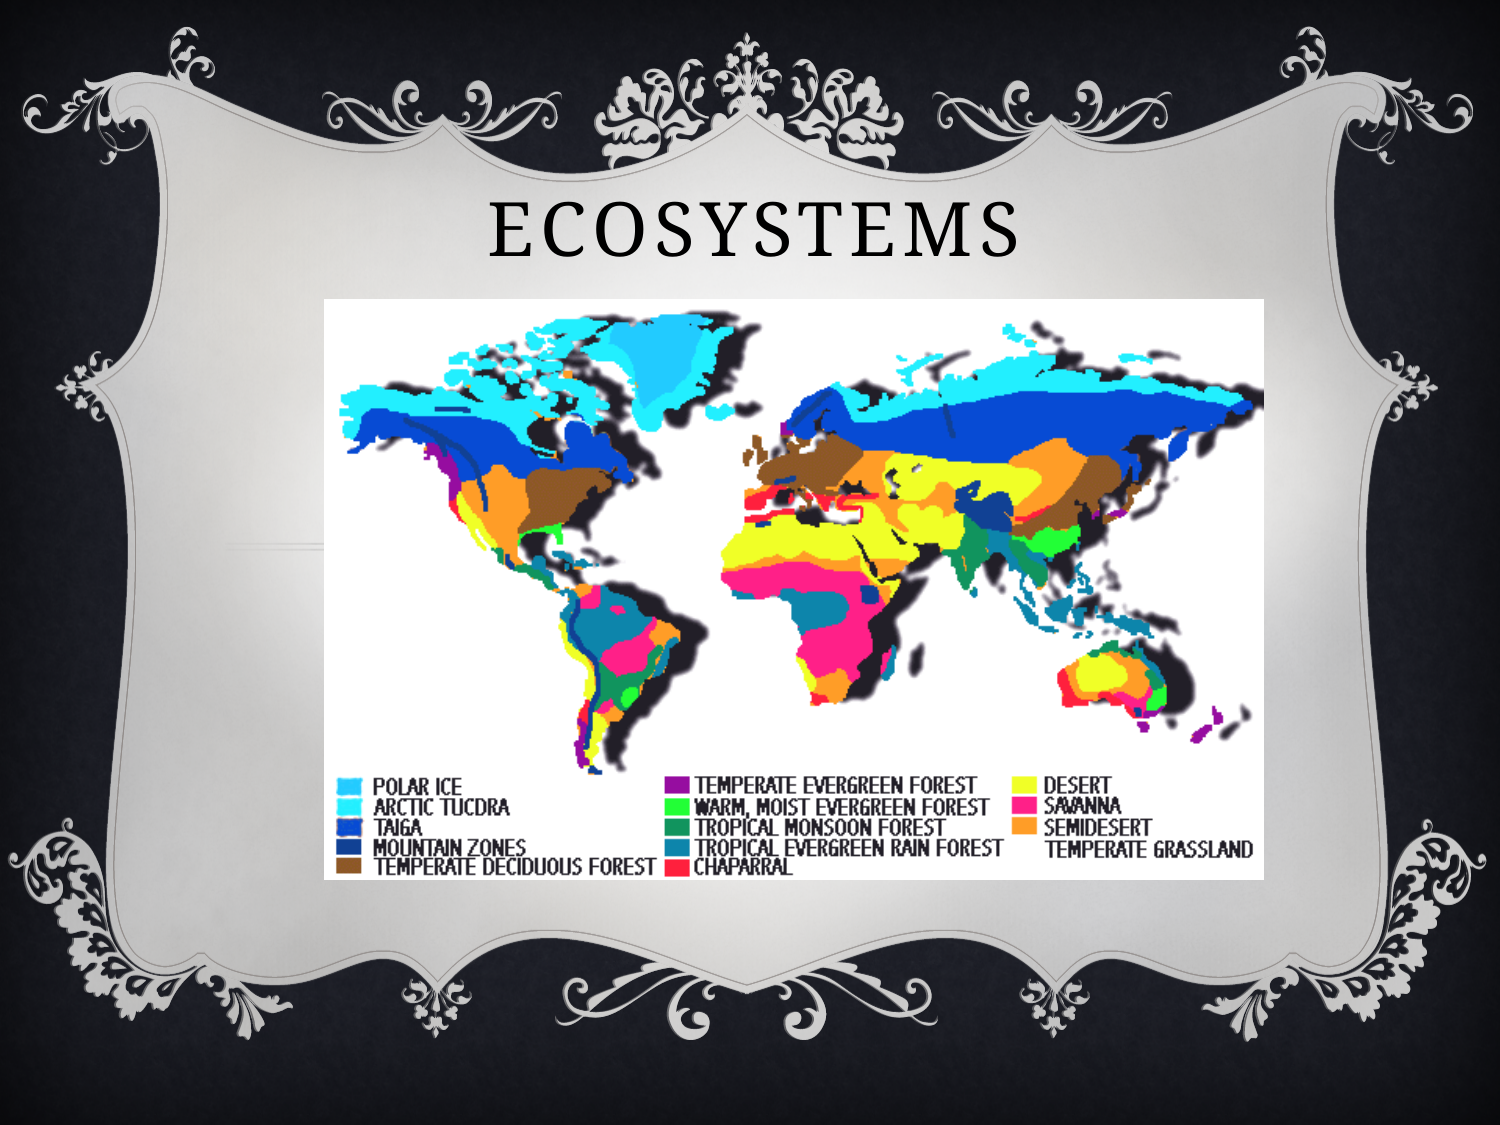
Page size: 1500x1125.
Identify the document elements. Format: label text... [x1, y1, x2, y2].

picture [0, 0, 1500, 1125]
title ECOSYSTEMS [116, 37, 1392, 279]
